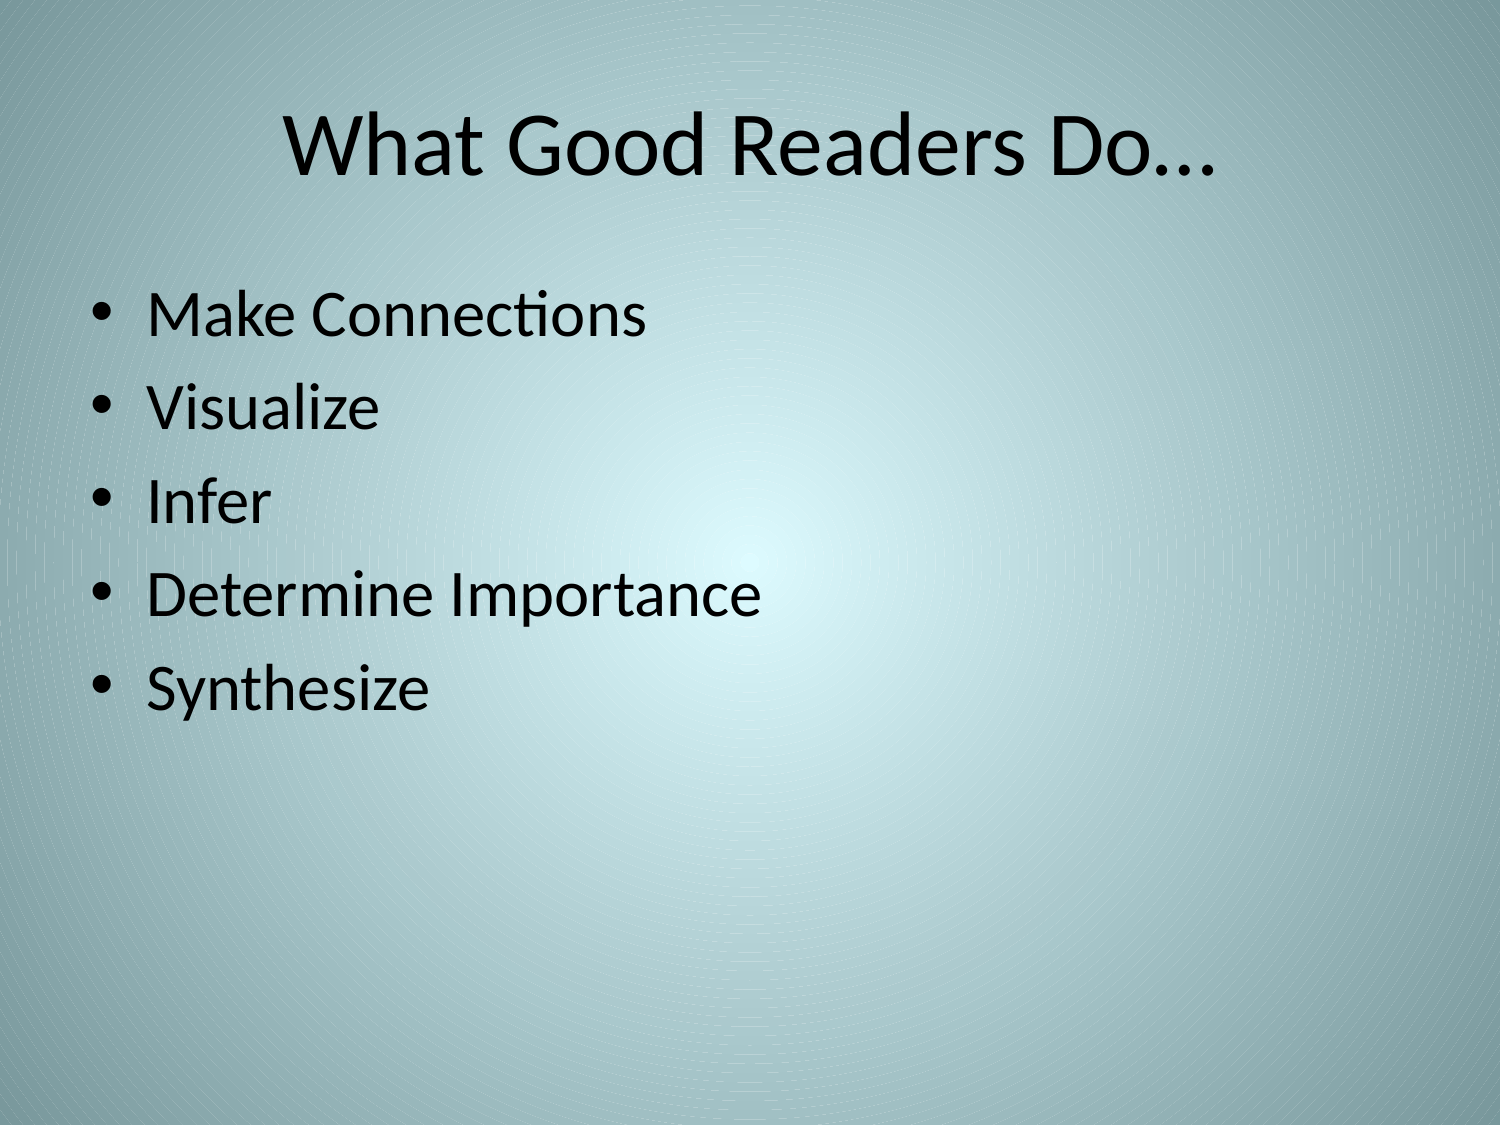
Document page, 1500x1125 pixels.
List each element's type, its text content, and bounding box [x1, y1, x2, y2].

list Make Connections Visualize Infer Determine Importance Synthesize [75, 262, 1425, 1005]
title What Good Readers Do… [75, 45, 1425, 233]
